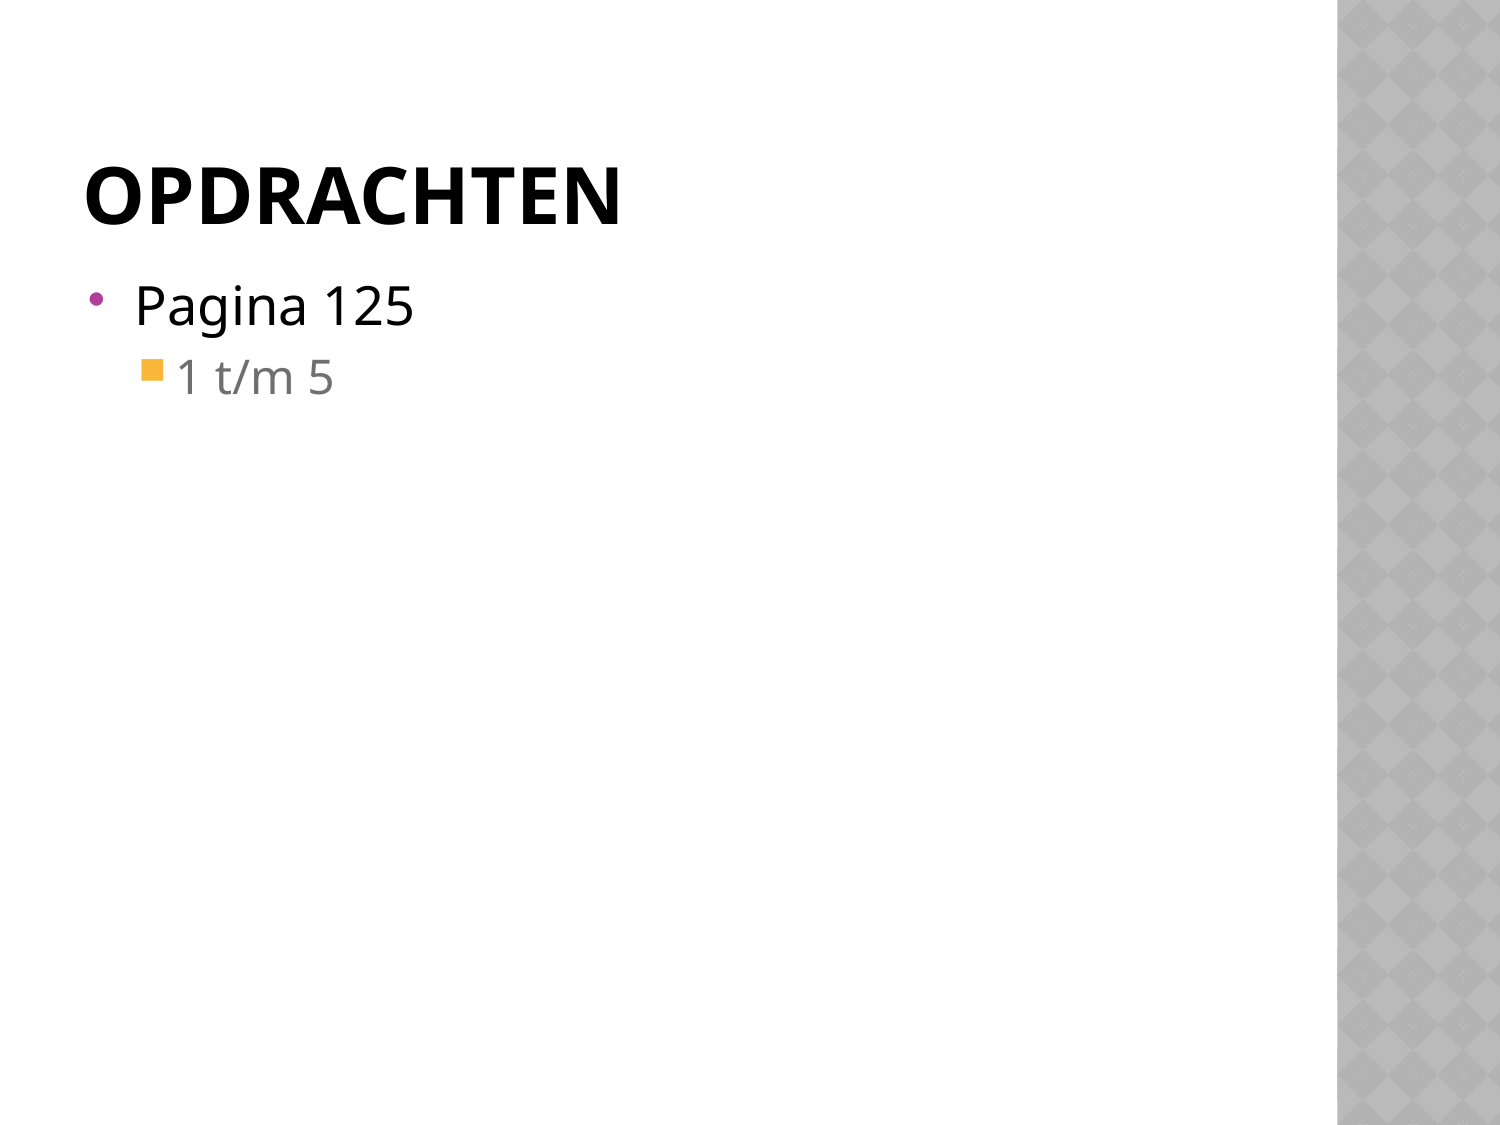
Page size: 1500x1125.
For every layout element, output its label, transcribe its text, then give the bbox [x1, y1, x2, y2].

title opdrachten [75, 52, 1263, 240]
list Pagina 125 1 t/m 5 [75, 264, 1263, 1059]
